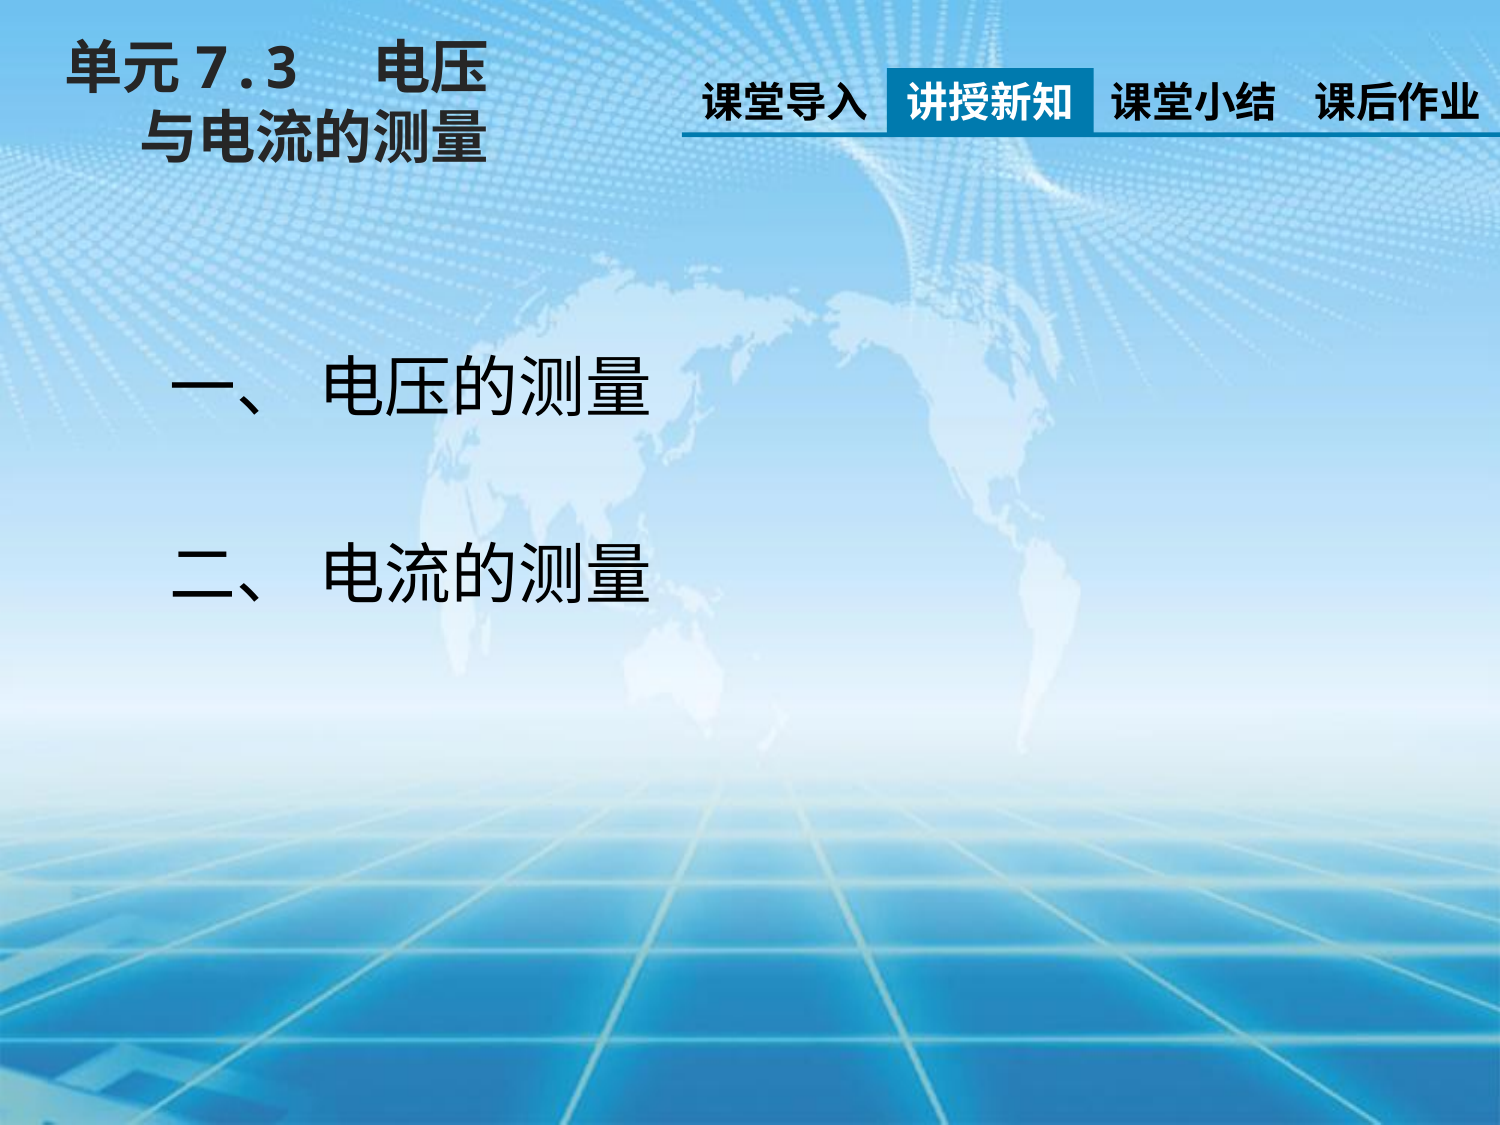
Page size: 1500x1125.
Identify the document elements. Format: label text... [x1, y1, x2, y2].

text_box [10, 22, 1500, 179]
picture [0, 0, 1500, 1125]
text_box 一、 电压的测量 二、 电流的测量 [154, 337, 1234, 870]
